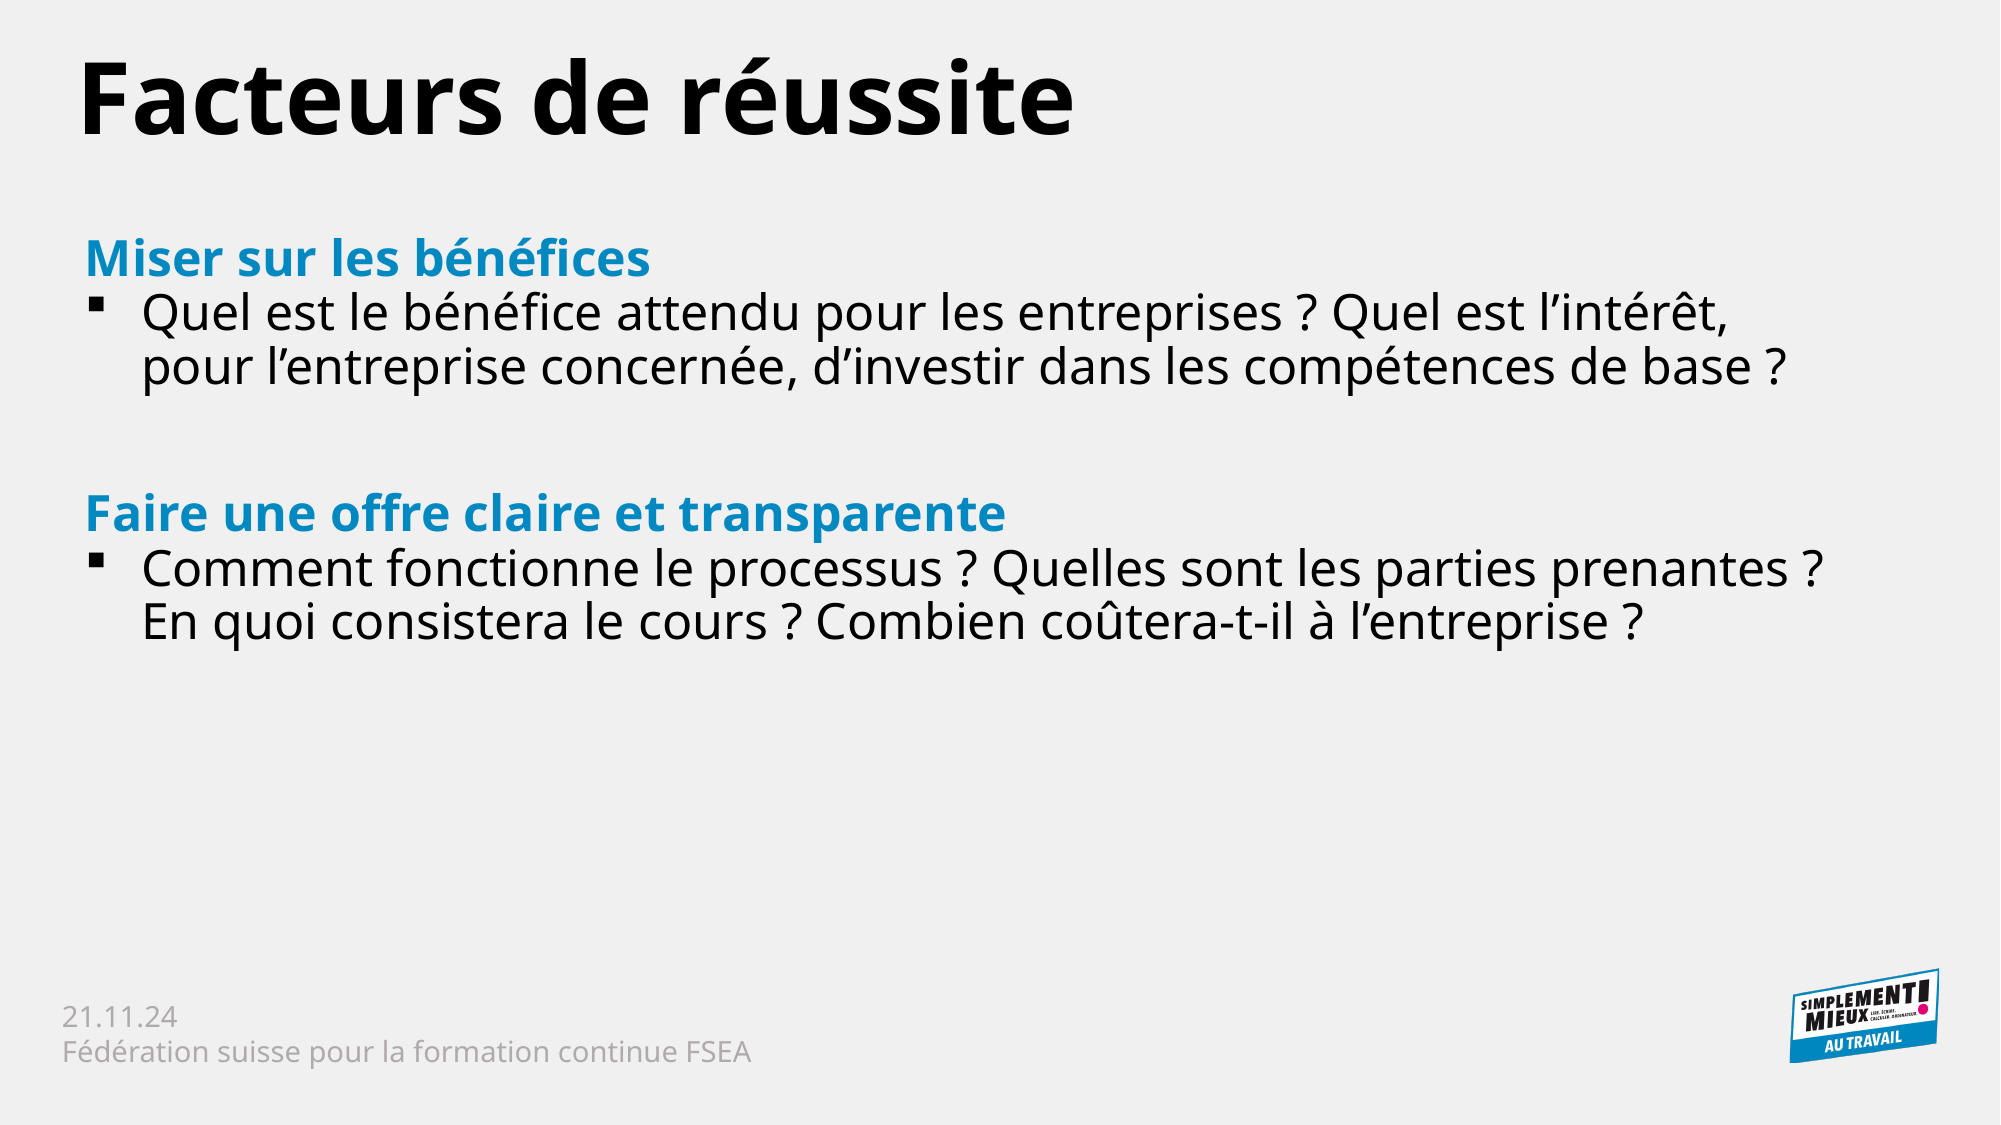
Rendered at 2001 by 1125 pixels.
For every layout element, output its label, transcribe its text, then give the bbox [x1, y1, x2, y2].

text_box Facteurs de réussite [44, 25, 1923, 179]
text_box Miser sur les bénéfices Quel est le bénéfice attendu pour les entreprises ? Quel est l’intérêt, pour l’entreprise concernée, d’investir dans les compétences de base ? Faire une offre claire et transparente Comment fonctionne le processus ? Quelles sont les parties prenantes ? En quoi consistera le cours ? Combien coûtera-t-il à l’entreprise ? [44, 225, 1940, 958]
